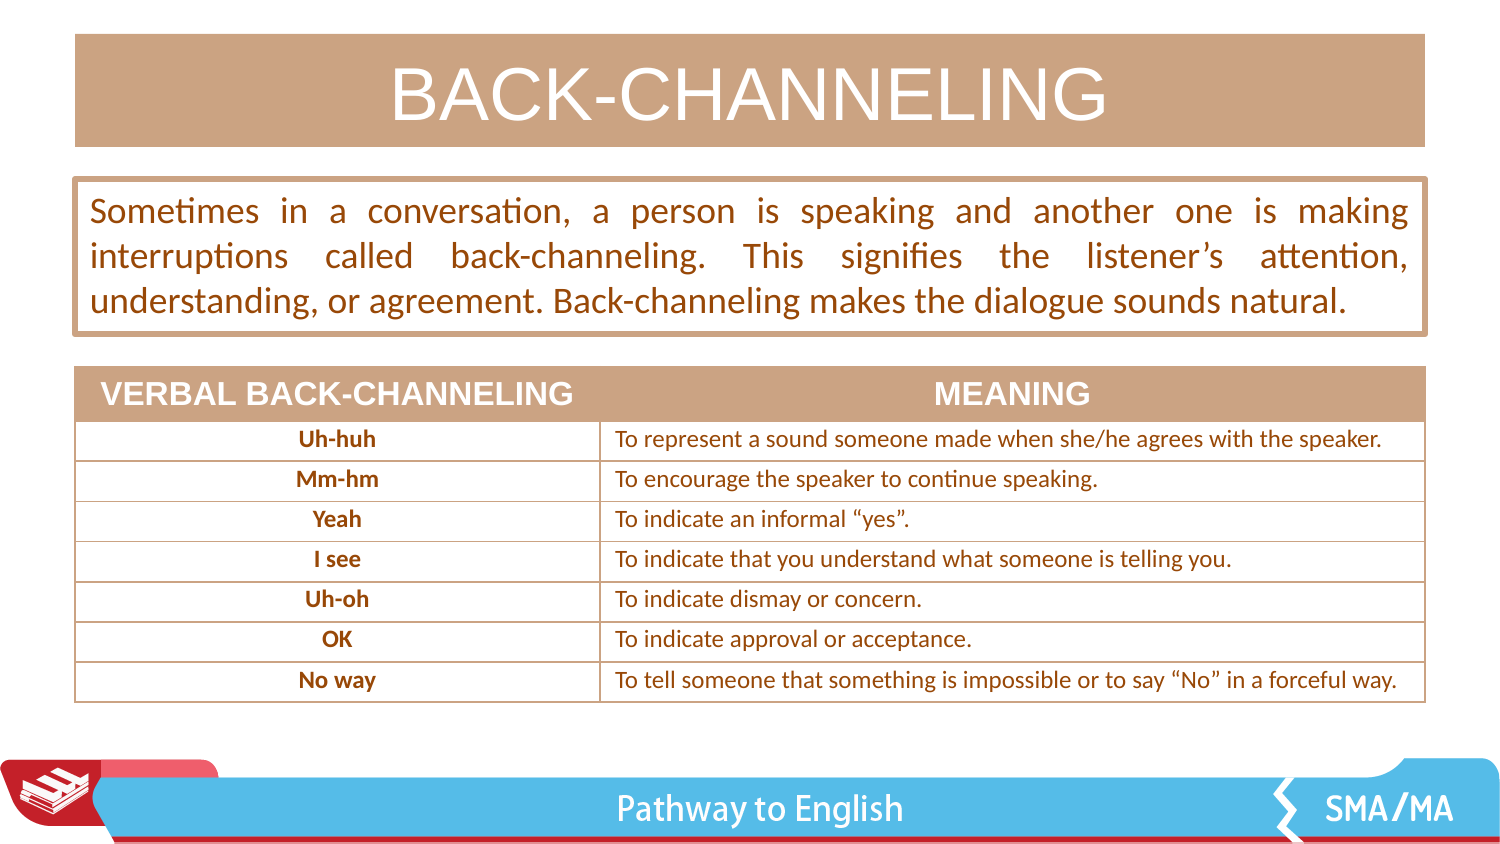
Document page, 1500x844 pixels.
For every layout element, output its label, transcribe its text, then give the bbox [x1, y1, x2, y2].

table_cell OK [76, 623, 599, 661]
picture [0, 758, 1500, 844]
table_cell To indicate dismay or concern. [601, 583, 1424, 621]
list Sometimes in a conversation, a person is speaking and another one is making interruptions called back-channeling. This signifies the listener’s attention, understanding, or agreement. Back-channeling makes the dialogue sounds natural. [75, 179, 1425, 335]
table_cell Uh-oh [76, 583, 599, 621]
table_cell To represent a sound someone made when she/he agrees with the speaker. [601, 422, 1424, 460]
table_cell To tell someone that something is impossible or to say “No” in a forceful way. [601, 663, 1424, 701]
table_header VERBAL BACK-CHANNELING [76, 368, 599, 420]
table_cell Yeah [76, 502, 599, 541]
table_cell I see [76, 542, 599, 581]
table_cell To indicate approval or acceptance. [601, 623, 1424, 661]
table_cell Mm-hm [76, 462, 599, 501]
table_cell To indicate an informal “yes”. [601, 502, 1424, 541]
table_cell No way [76, 663, 599, 701]
table_cell To indicate that you understand what someone is telling you. [601, 542, 1424, 581]
table_cell To encourage the speaker to continue speaking. [601, 462, 1424, 501]
table_cell Uh-huh [76, 422, 599, 460]
title BACK-CHANNELING [75, 33, 1425, 147]
table_header MEANING [601, 368, 1424, 420]
